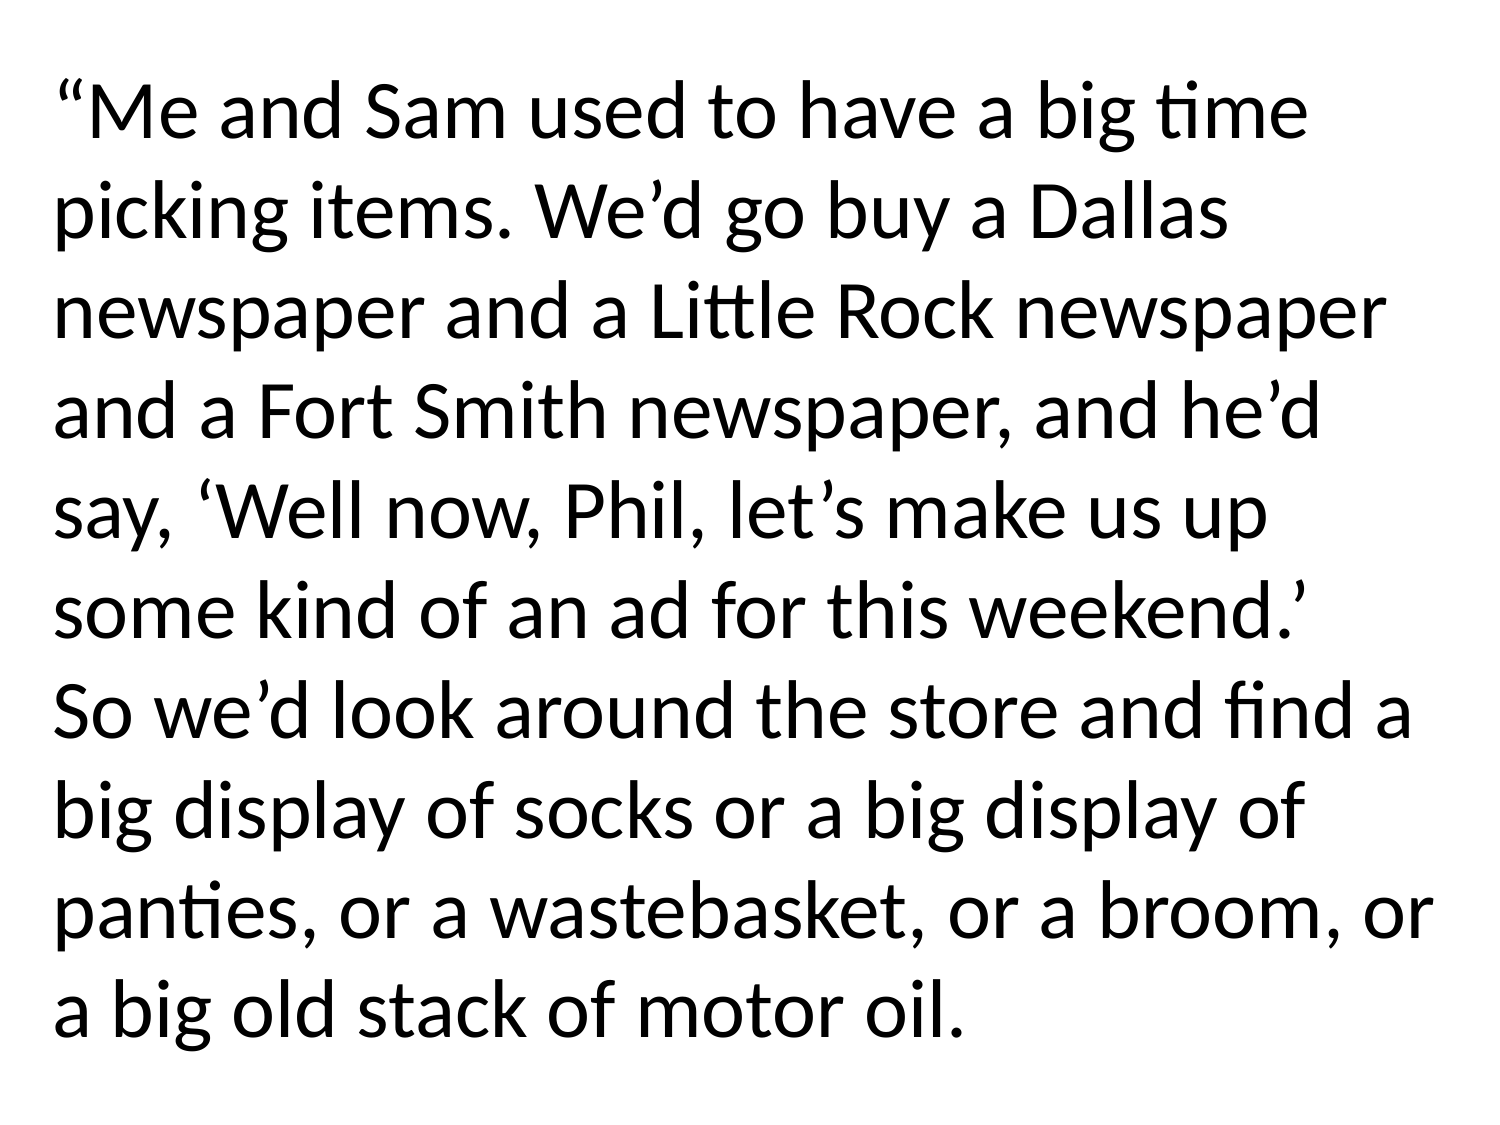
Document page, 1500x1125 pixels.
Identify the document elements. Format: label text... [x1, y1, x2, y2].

text_box “Me and Sam used to have a big time picking items. We’d go buy a Dallas newspaper and a Little Rock newspaper and a Fort Smith newspaper, and he’d say, ‘Well now, Phil, let’s make us up some kind of an ad for this weekend.’ So we’d look around the store and find a big display of socks or a big display of panties, or a wastebasket, or a broom, or a big old stack of motor oil. [37, 47, 1481, 1062]
